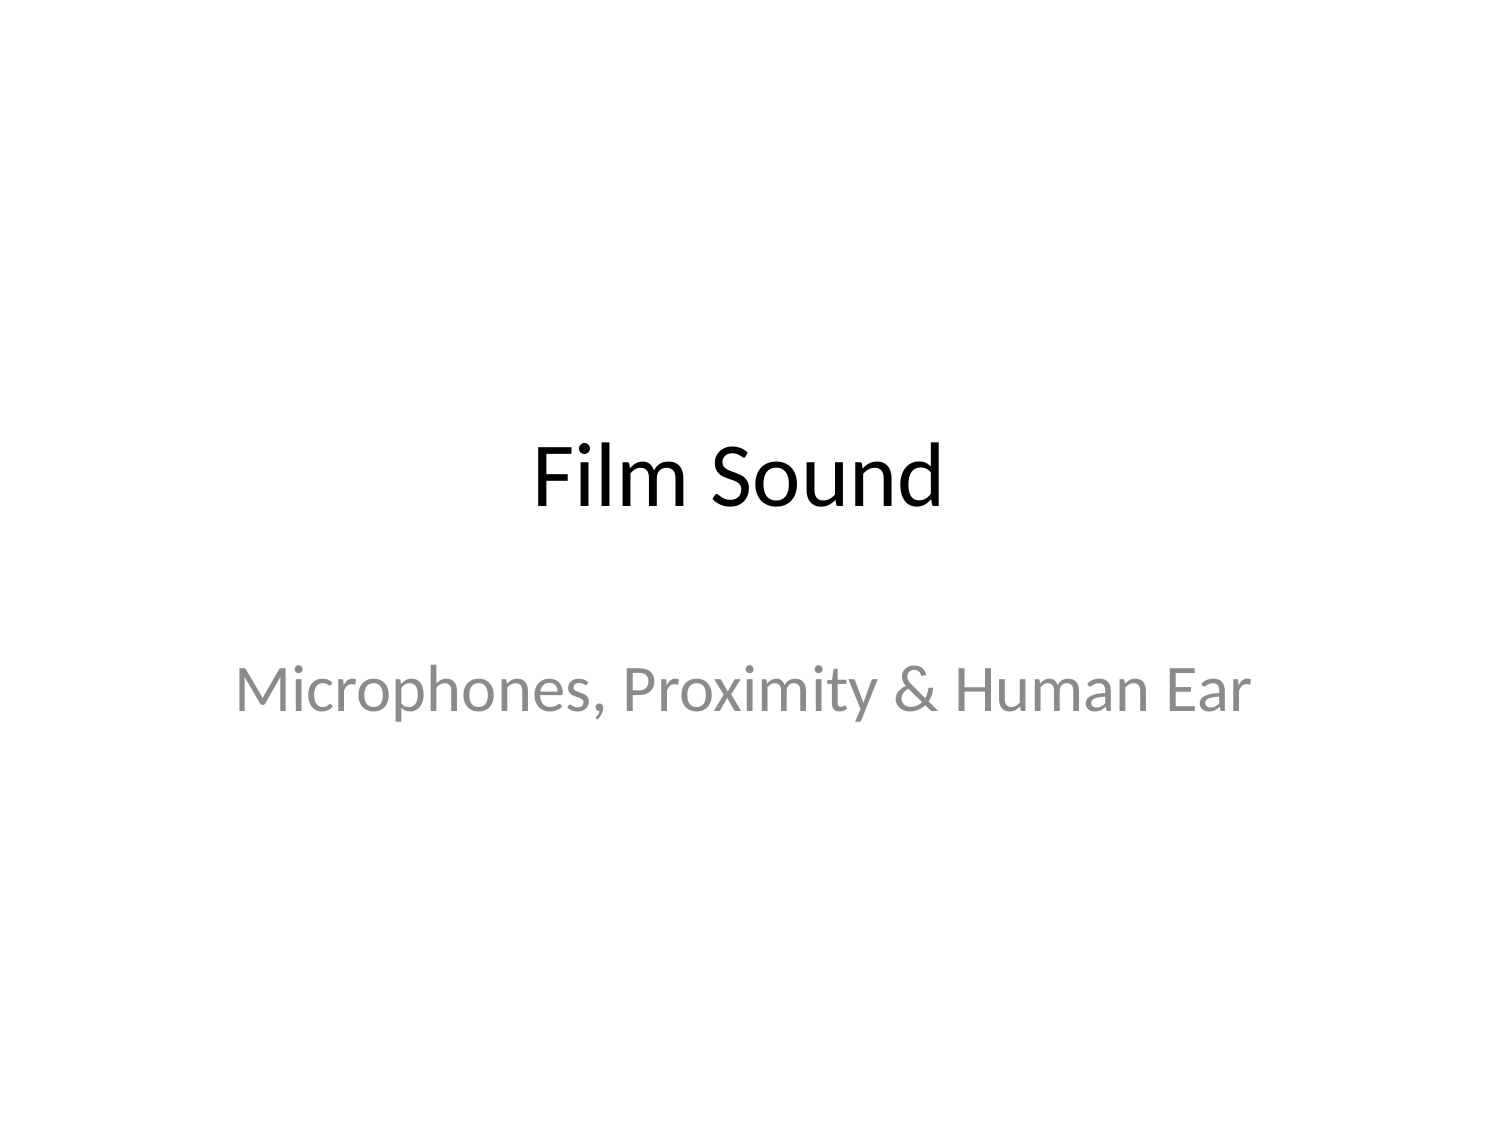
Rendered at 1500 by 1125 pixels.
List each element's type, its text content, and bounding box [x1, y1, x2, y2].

subtitle Microphones, Proximity & Human Ear [162, 637, 1325, 763]
title Film Sound [112, 349, 1388, 591]
